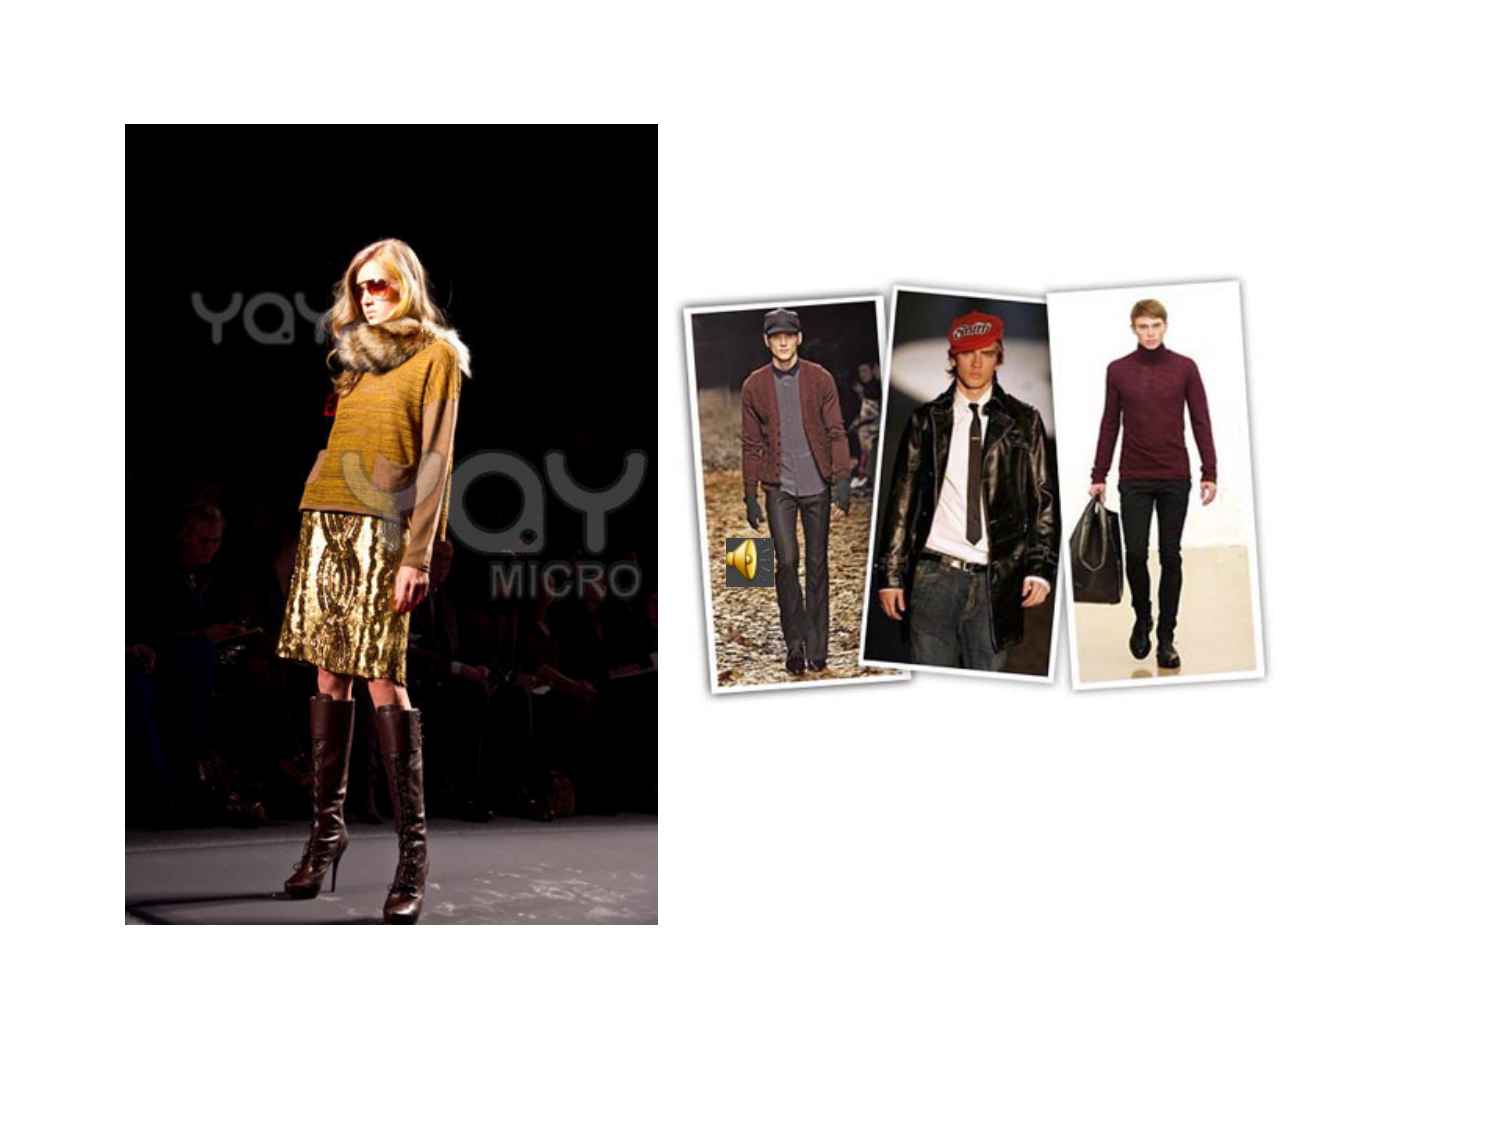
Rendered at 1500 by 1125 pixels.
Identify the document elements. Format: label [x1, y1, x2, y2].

picture [662, 262, 1288, 713]
picture [124, 124, 658, 926]
